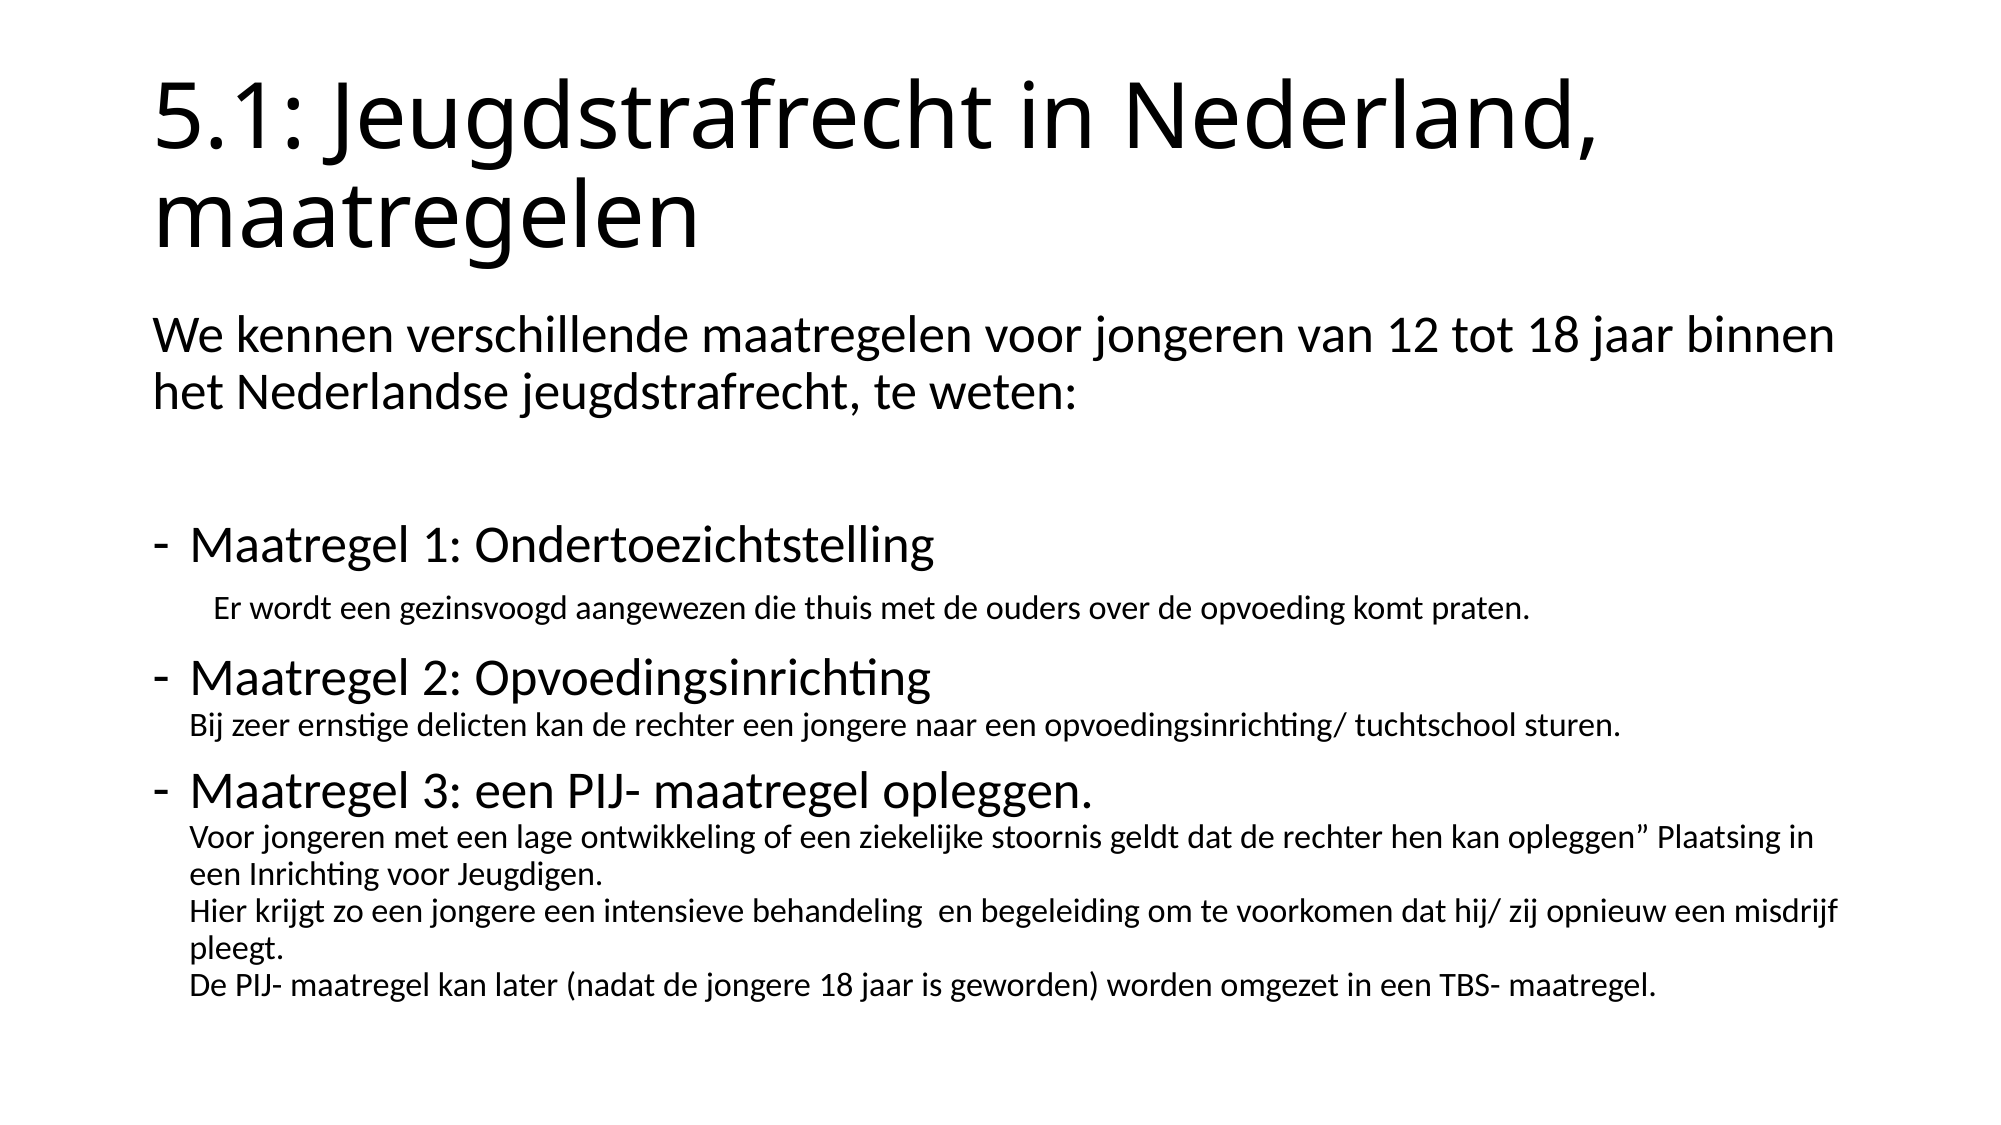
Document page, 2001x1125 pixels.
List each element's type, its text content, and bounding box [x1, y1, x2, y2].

list We kennen verschillende maatregelen voor jongeren van 12 tot 18 jaar binnen het Nederlandse jeugdstrafrecht, te weten: Maatregel 1: Ondertoezichtstelling Er wordt een gezinsvoogd aangewezen die thuis met de ouders over de opvoeding komt praten. Maatregel 2: Opvoedingsinrichting Bij zeer ernstige delicten kan de rechter een jongere naar een opvoedingsinrichting/ tuchtschool sturen. Maatregel 3: een PIJ- maatregel opleggen. Voor jongeren met een lage ontwikkeling of een ziekelijke stoornis geldt dat de rechter hen kan opleggen” Plaatsing in een Inrichting voor Jeugdigen. Hier krijgt zo een jongere een intensieve behandeling en begeleiding om te voorkomen dat hij/ zij opnieuw een misdrijf pleegt. De PIJ- maatregel kan later (nadat de jongere 18 jaar is geworden) worden omgezet in een TBS- maatregel. [137, 299, 1863, 1014]
title 5.1: Jeugdstrafrecht in Nederland, maatregelen [137, 59, 1918, 278]
